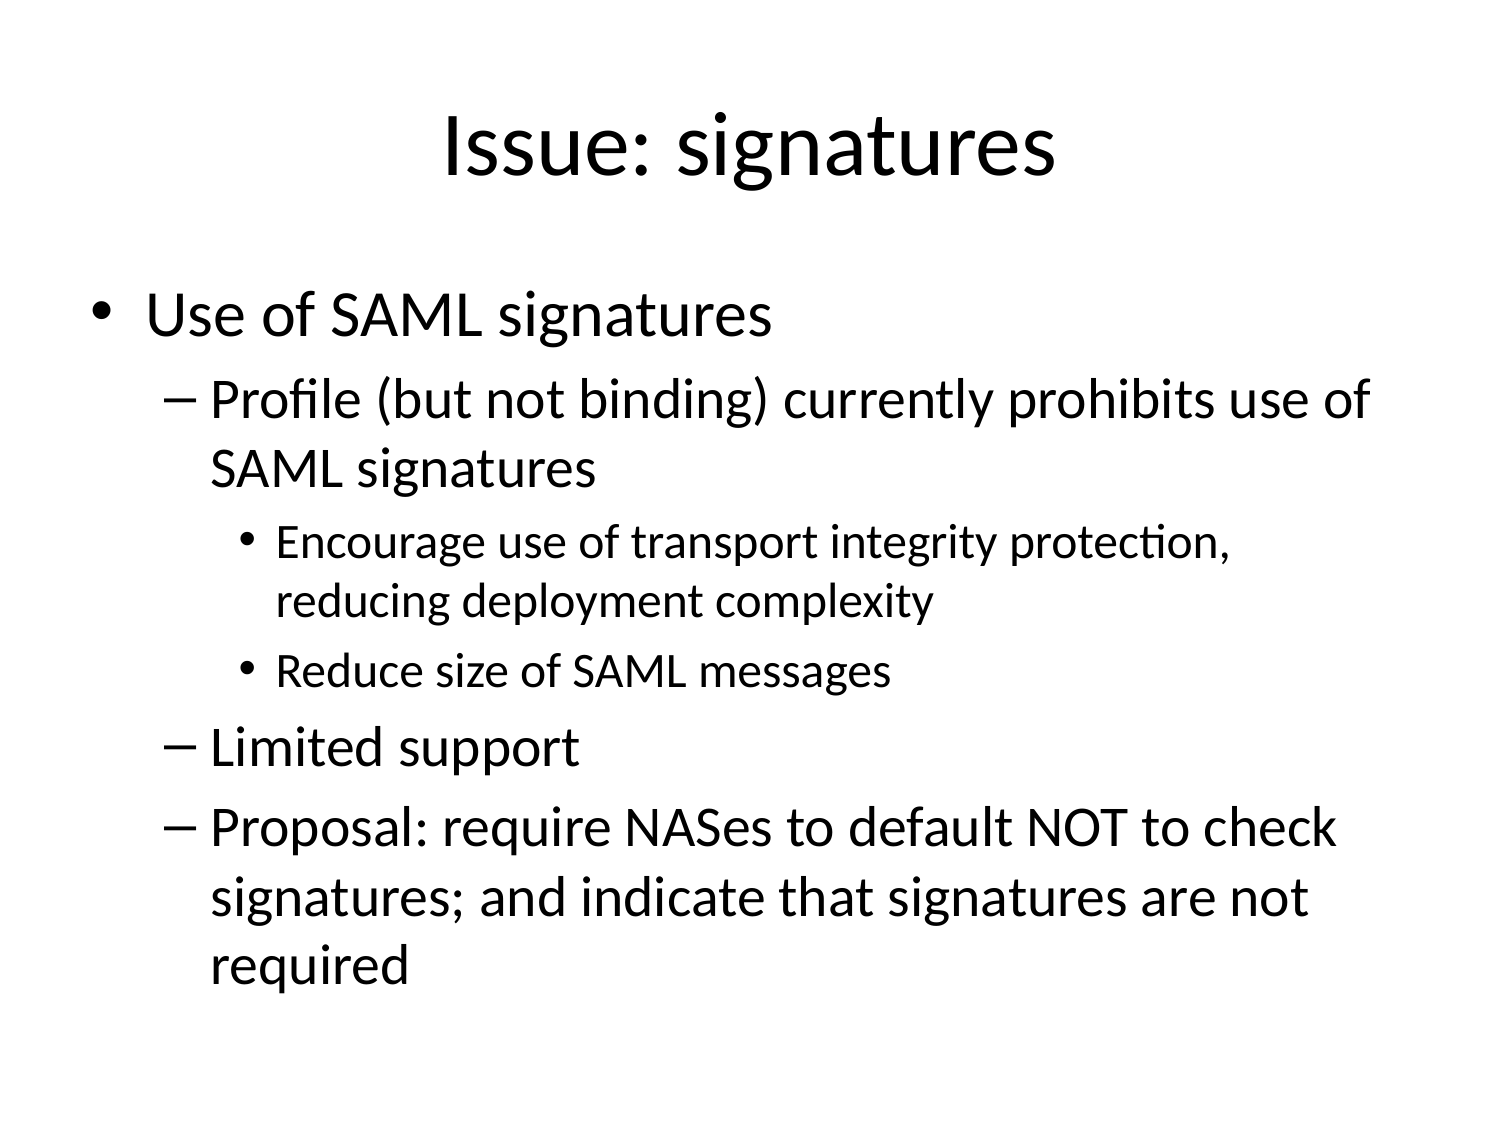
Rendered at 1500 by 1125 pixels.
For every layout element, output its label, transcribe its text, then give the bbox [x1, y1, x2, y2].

list Use of SAML signatures Profile (but not binding) currently prohibits use of SAML signatures Encourage use of transport integrity protection, reducing deployment complexity Reduce size of SAML messages Limited support Proposal: require NASes to default NOT to check signatures; and indicate that signatures are not required [75, 262, 1425, 1005]
title Issue: signatures [75, 45, 1425, 233]
